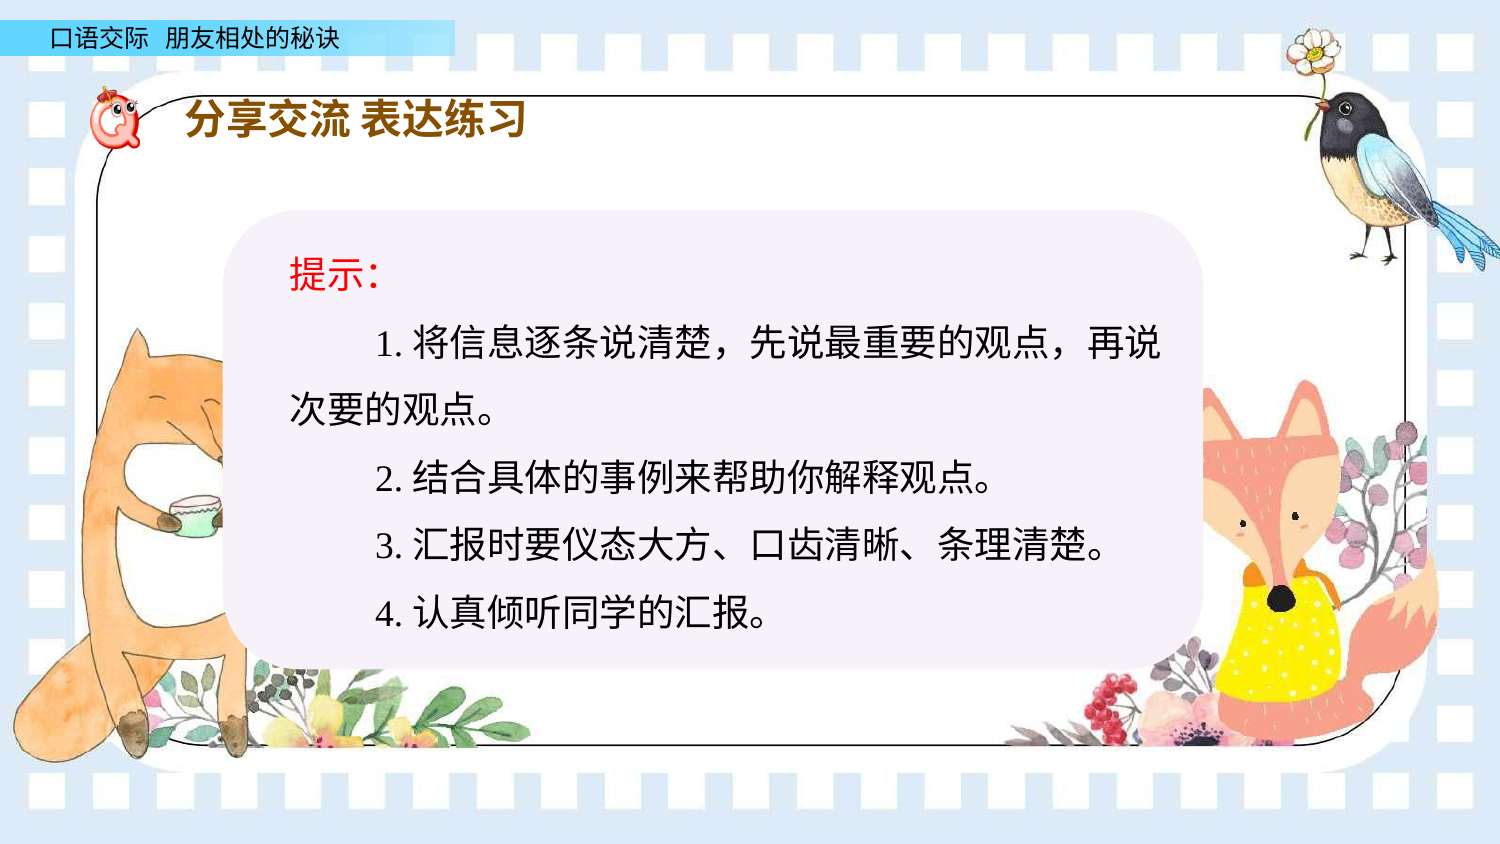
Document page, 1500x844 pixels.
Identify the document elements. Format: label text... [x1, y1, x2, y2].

text_box 分享交流 表达练习 [173, 86, 835, 148]
picture [0, 0, 1500, 844]
text_box [220, 207, 1188, 672]
text_box 提示： 1.将信息逐条说清楚，先说最重要的观点，再说次要的观点。 2.结合具体的事例来帮助你解释观点。 3.汇报时要仪态大方、口齿清晰、条理清楚。 4.认真倾听同学的汇报。 [274, 221, 1200, 642]
text_box [1200, 258, 1206, 621]
